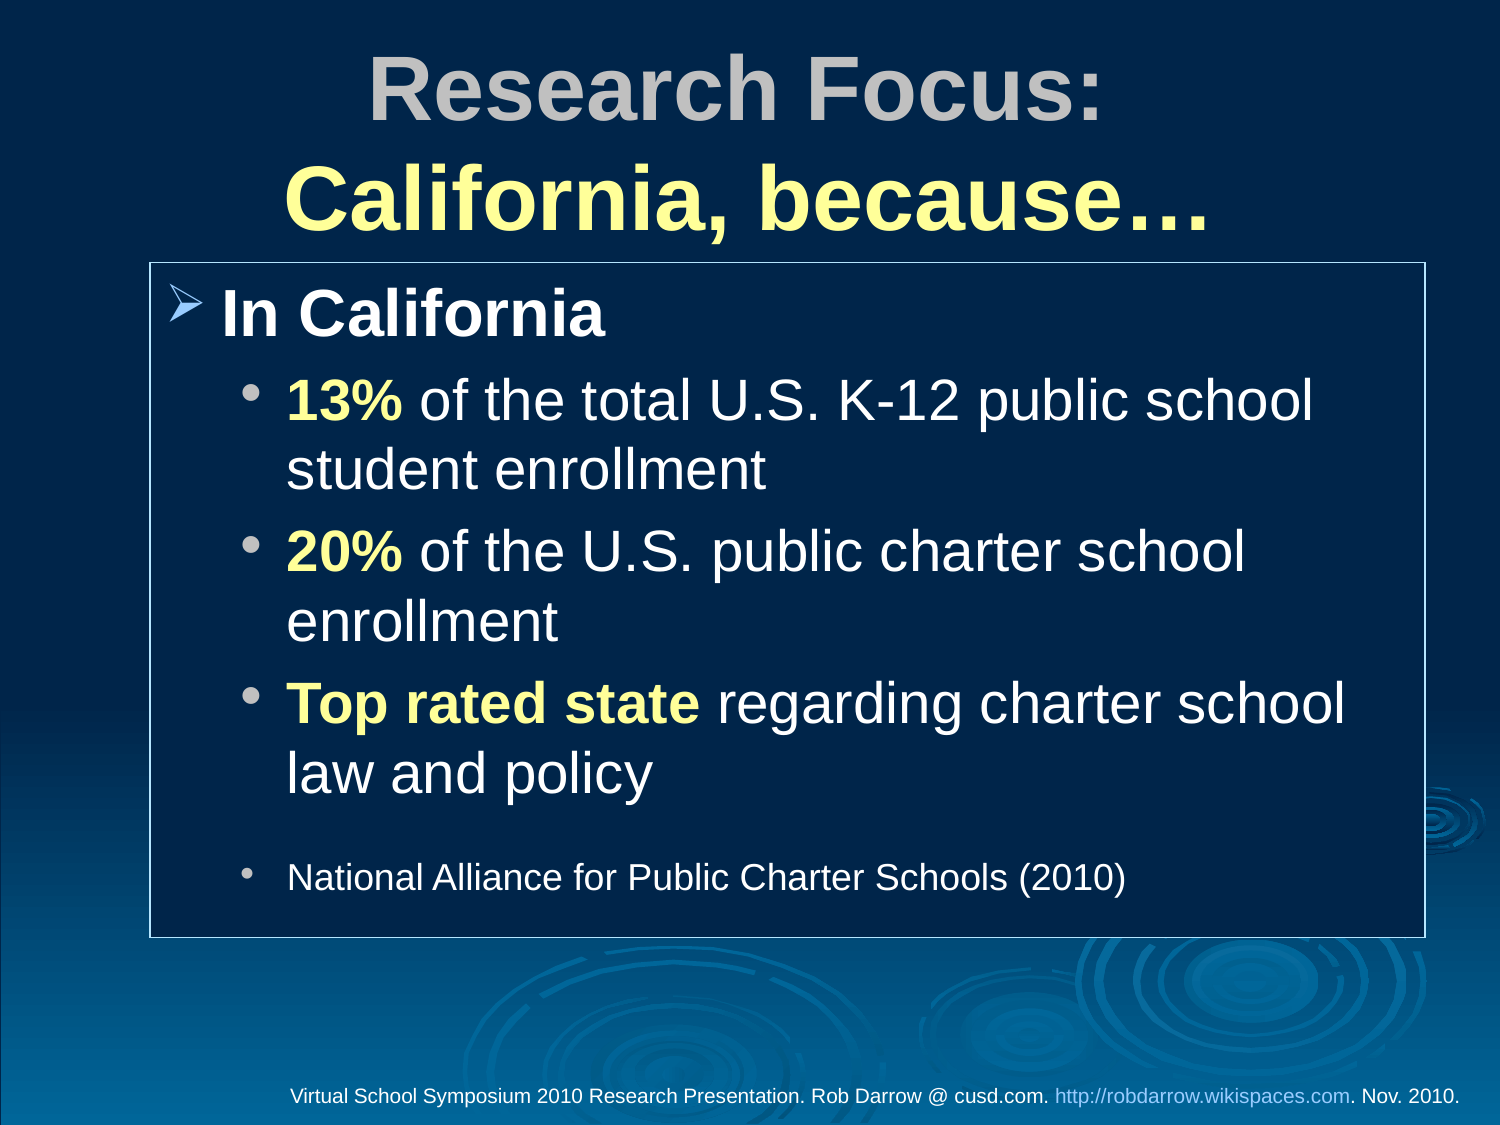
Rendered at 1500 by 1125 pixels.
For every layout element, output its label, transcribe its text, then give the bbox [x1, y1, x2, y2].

list In California 13% of the total U.S. K-12 public school student enrollment 20% of the U.S. public charter school enrollment Top rated state regarding charter school law and policy National Alliance for Public Charter Schools (2010) [149, 262, 1426, 938]
title Research Focus: California, because… [74, 45, 1426, 233]
